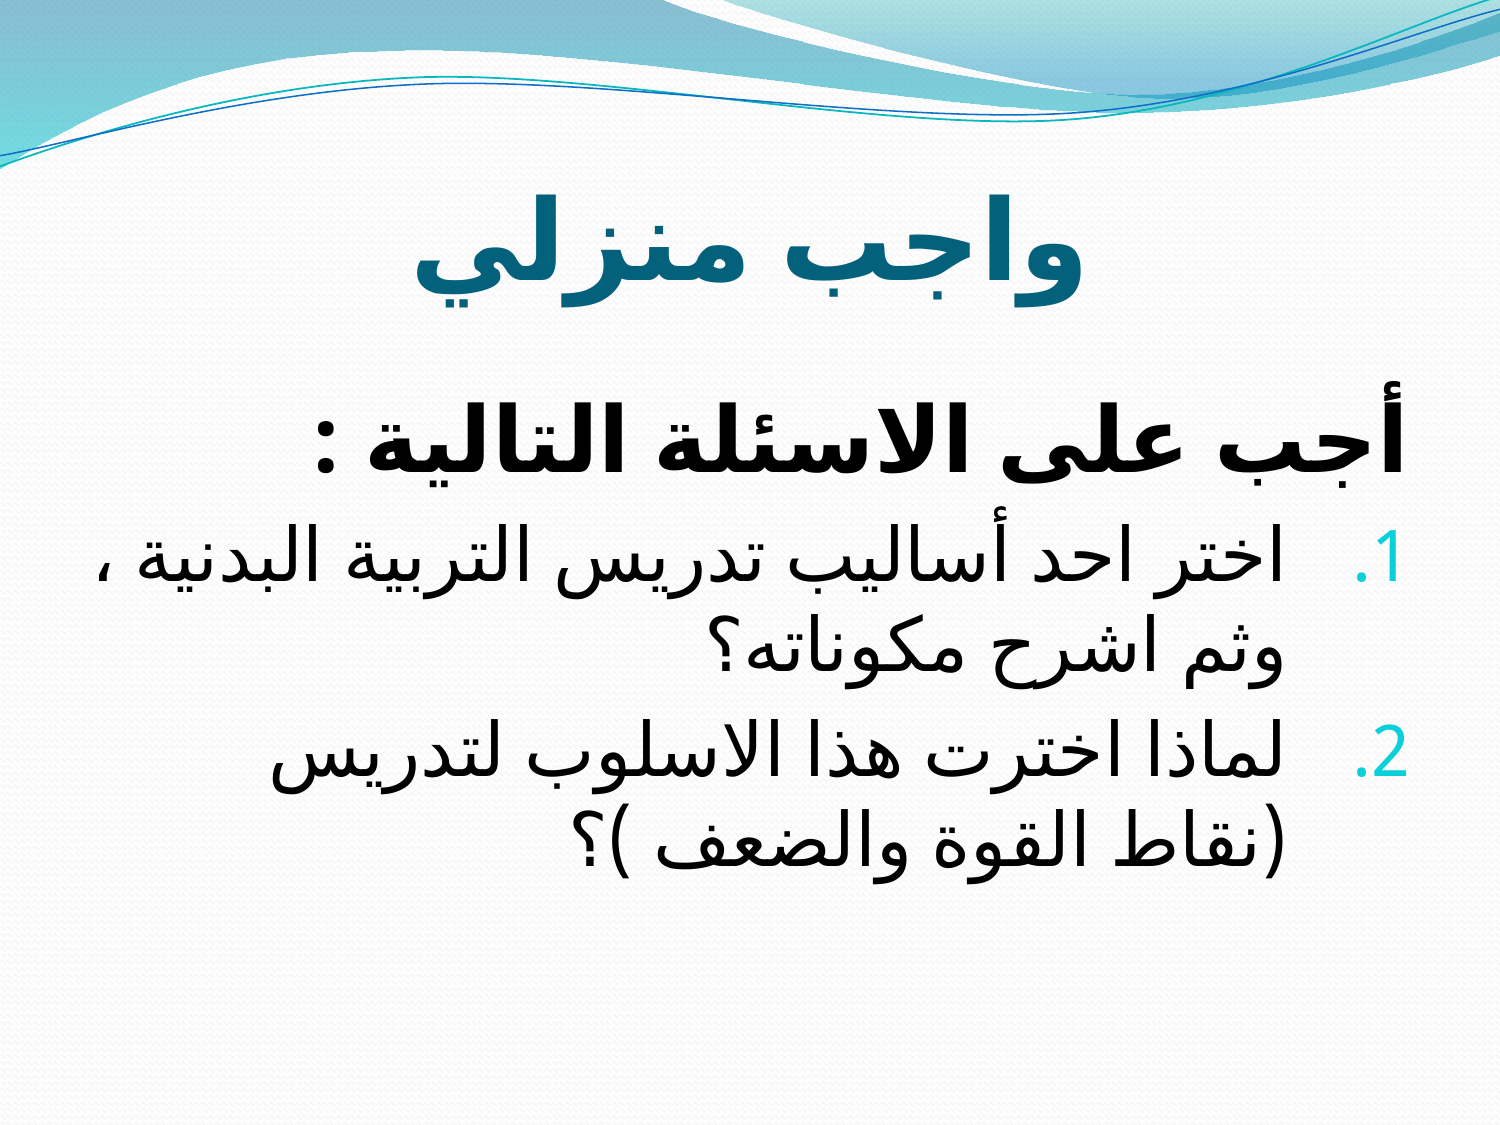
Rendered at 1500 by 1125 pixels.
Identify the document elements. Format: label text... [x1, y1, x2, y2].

title واجب منزلي [75, 115, 1425, 303]
list أجب على الاسئلة التالية : اختر احد أساليب تدريس التربية البدنية ، وثم اشرح مكوناته؟ لماذا اخترت هذا الاسلوب لتدريس (نقاط القوة والضعف )؟ [75, 373, 1425, 1038]
